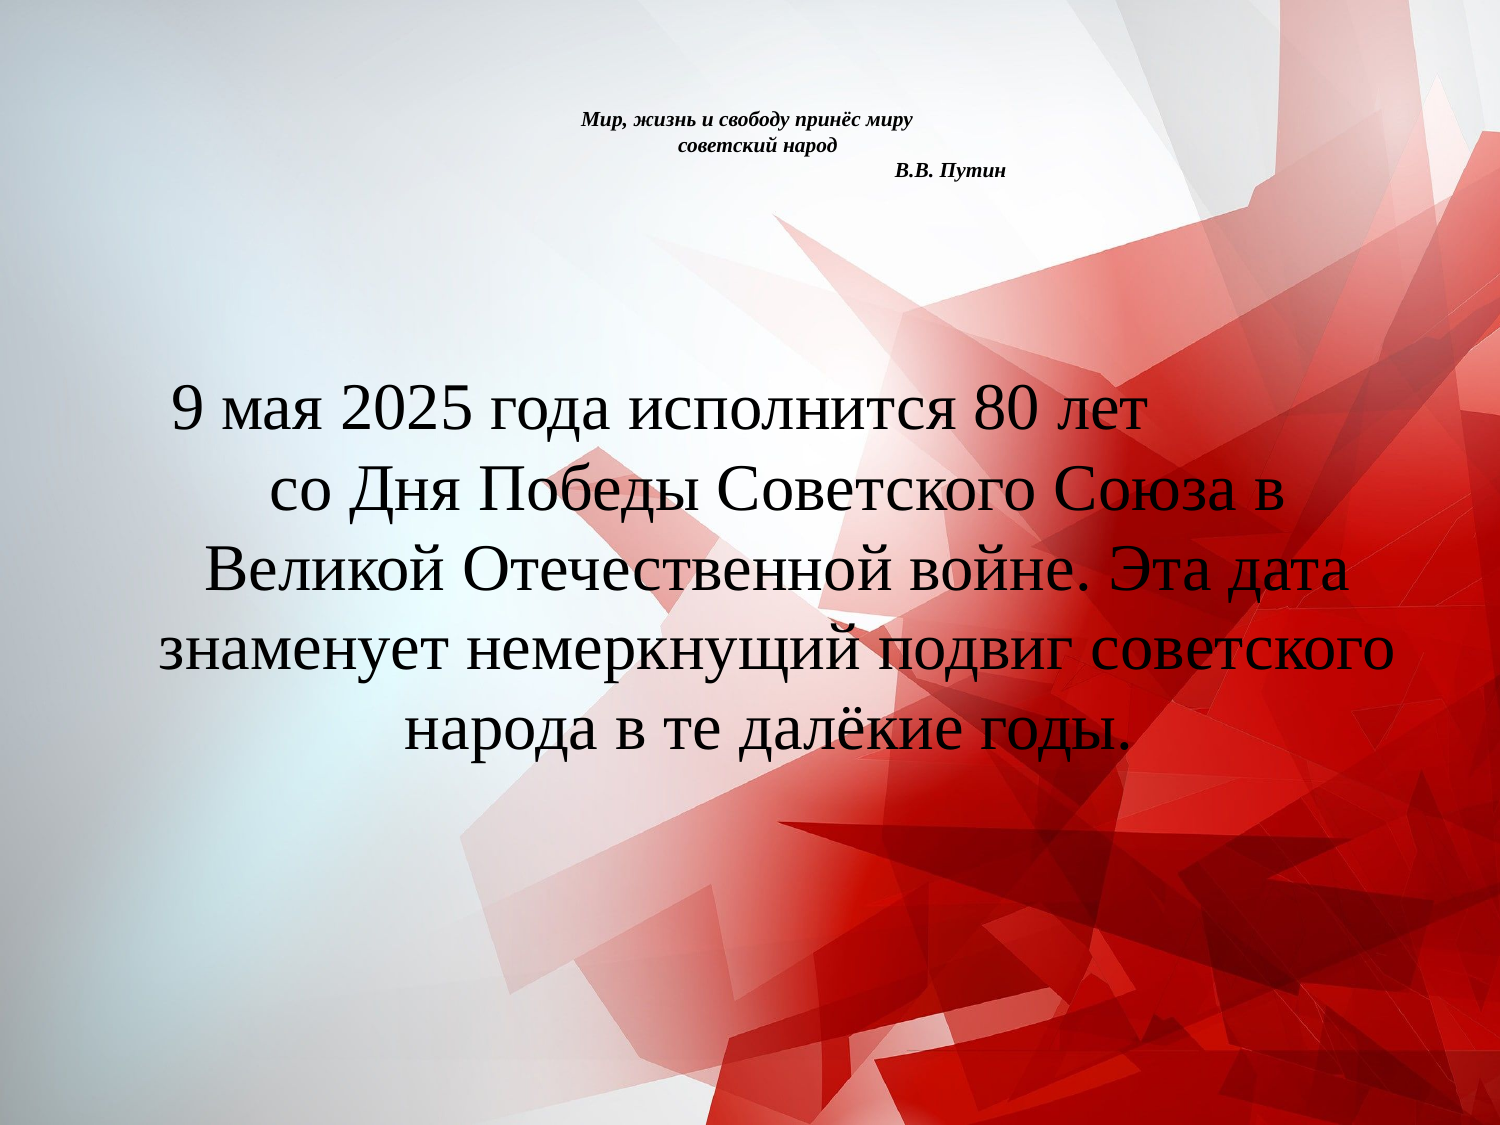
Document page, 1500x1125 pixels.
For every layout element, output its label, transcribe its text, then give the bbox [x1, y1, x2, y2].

list 9 мая 2025 года исполнится 80 лет со Дня Победы Советского Союза в Великой Отечественной войне. Эта дата знаменует немеркнущий подвиг советского народа в те далёкие годы. [75, 262, 1425, 1005]
picture [0, 0, 1500, 1125]
title Мир, жизнь и свободу принёс миру советский народ В.В. Путин [75, 45, 1425, 233]
